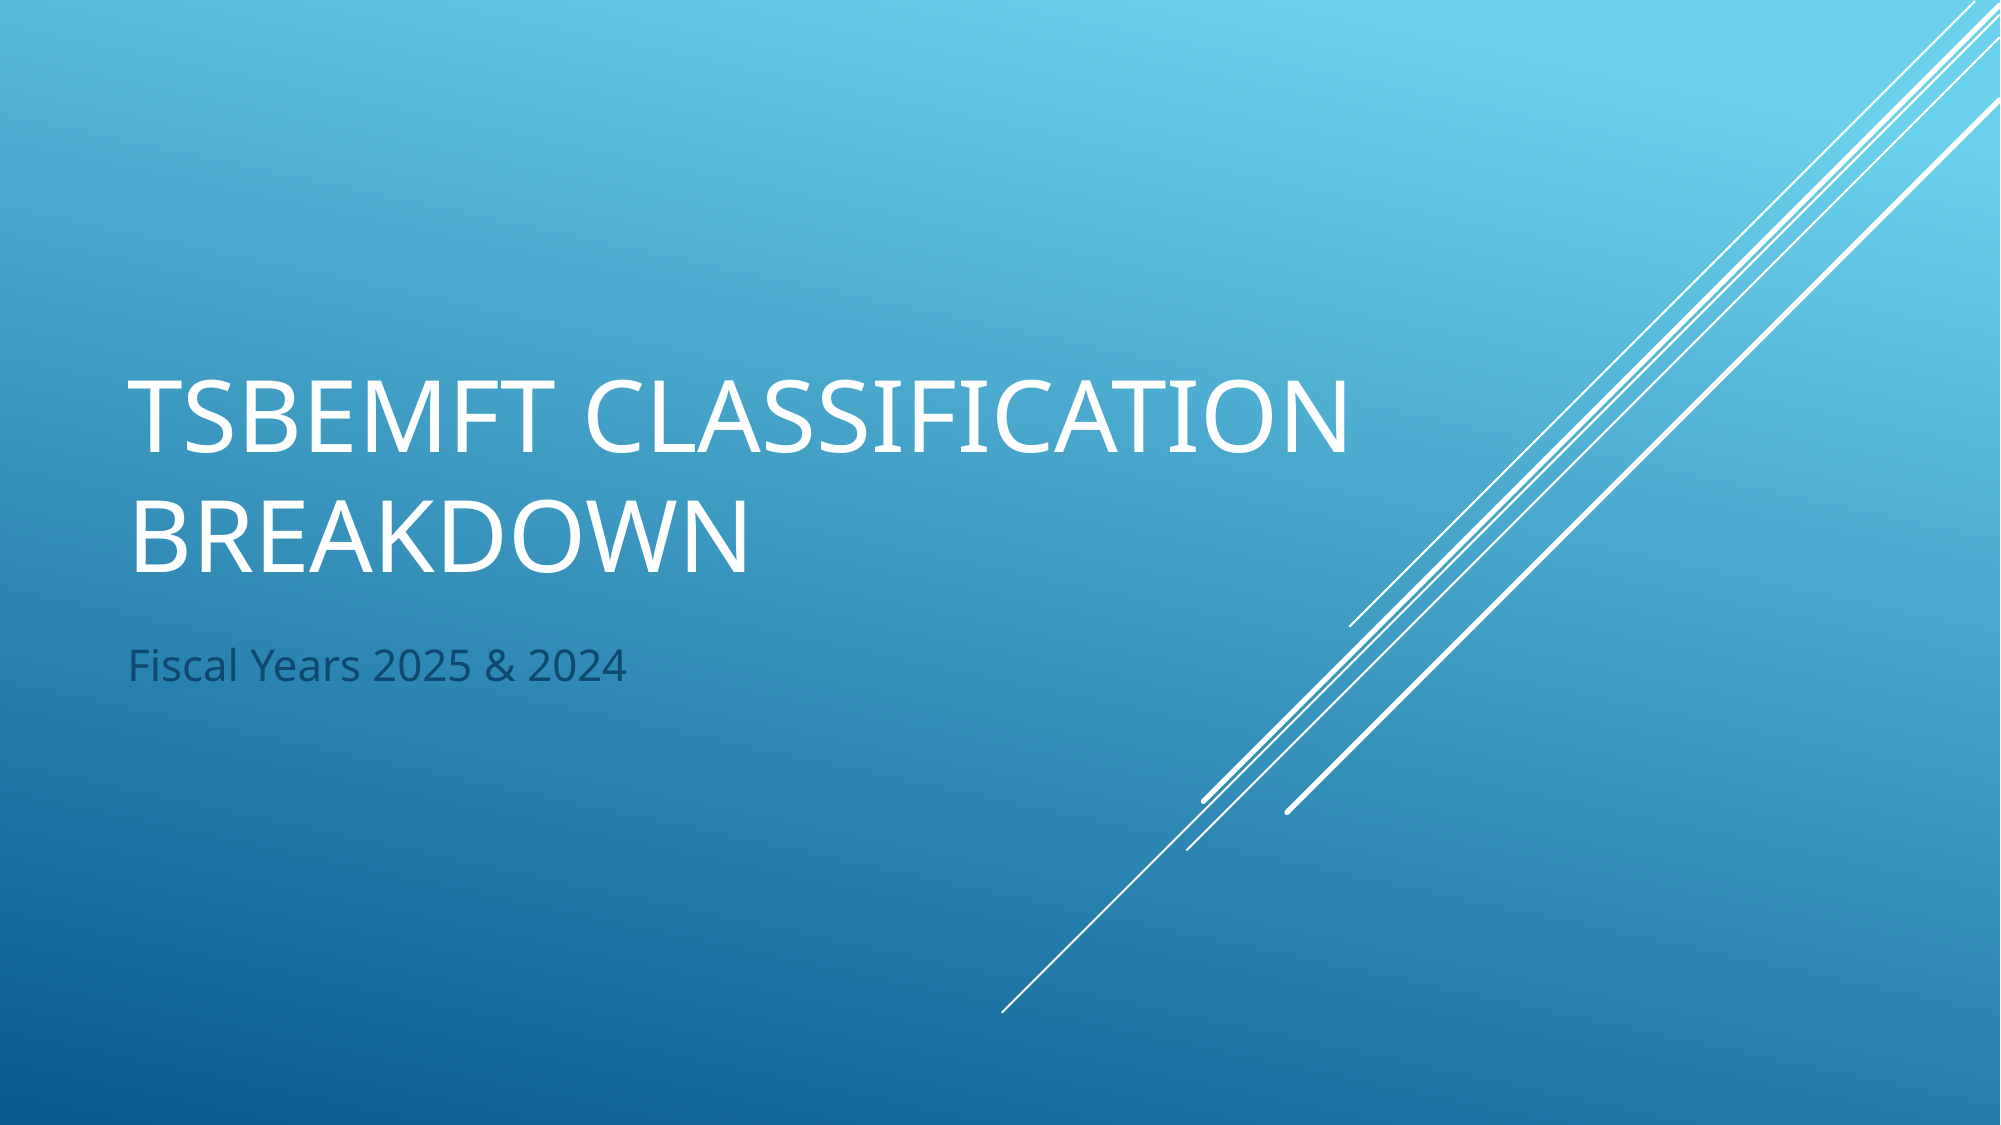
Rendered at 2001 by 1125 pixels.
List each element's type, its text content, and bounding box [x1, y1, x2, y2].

title tsBemft Classification Breakdown [112, 112, 1425, 600]
subtitle Fiscal Years 2025 & 2024 [112, 630, 1163, 950]
